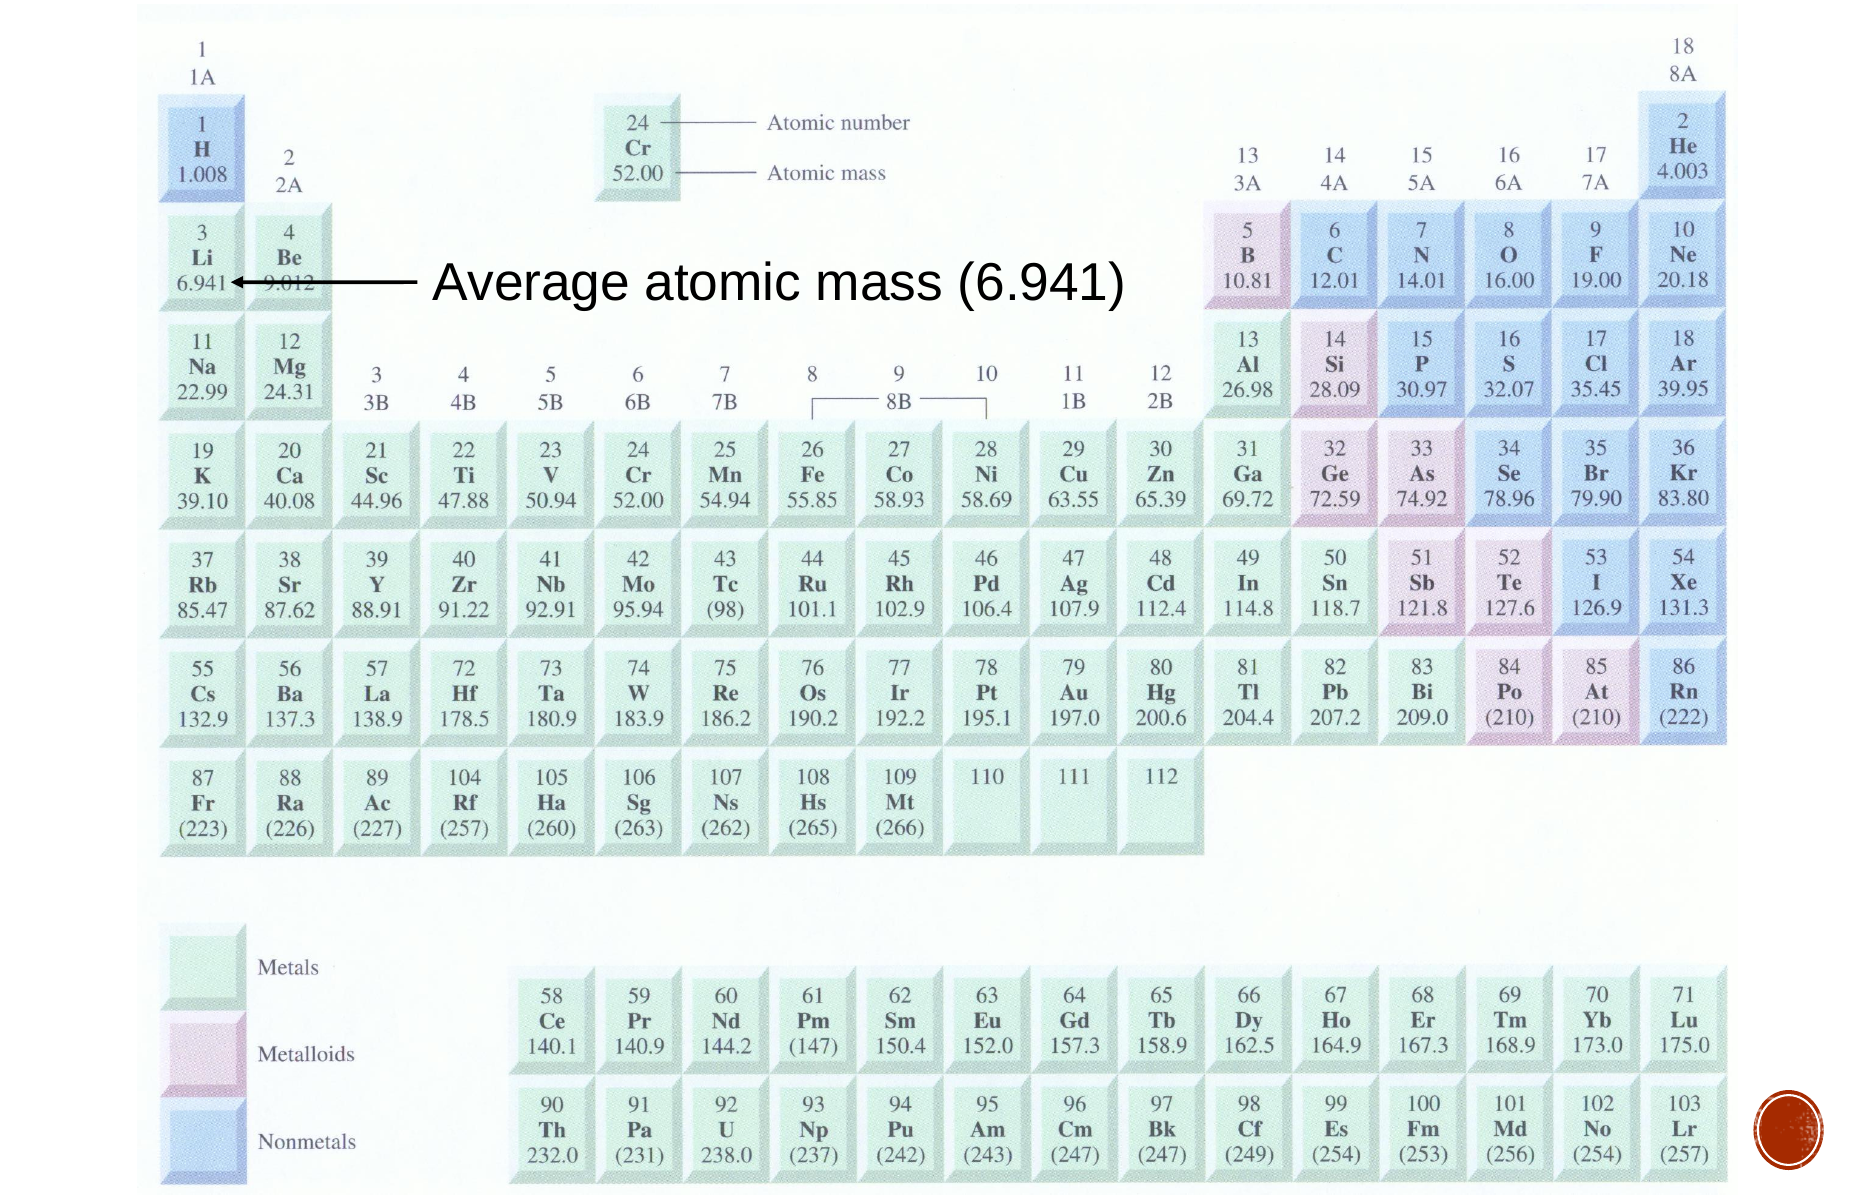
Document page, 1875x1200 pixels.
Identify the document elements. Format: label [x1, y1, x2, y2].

text_box [235, 244, 1143, 317]
picture [137, 4, 1738, 1195]
